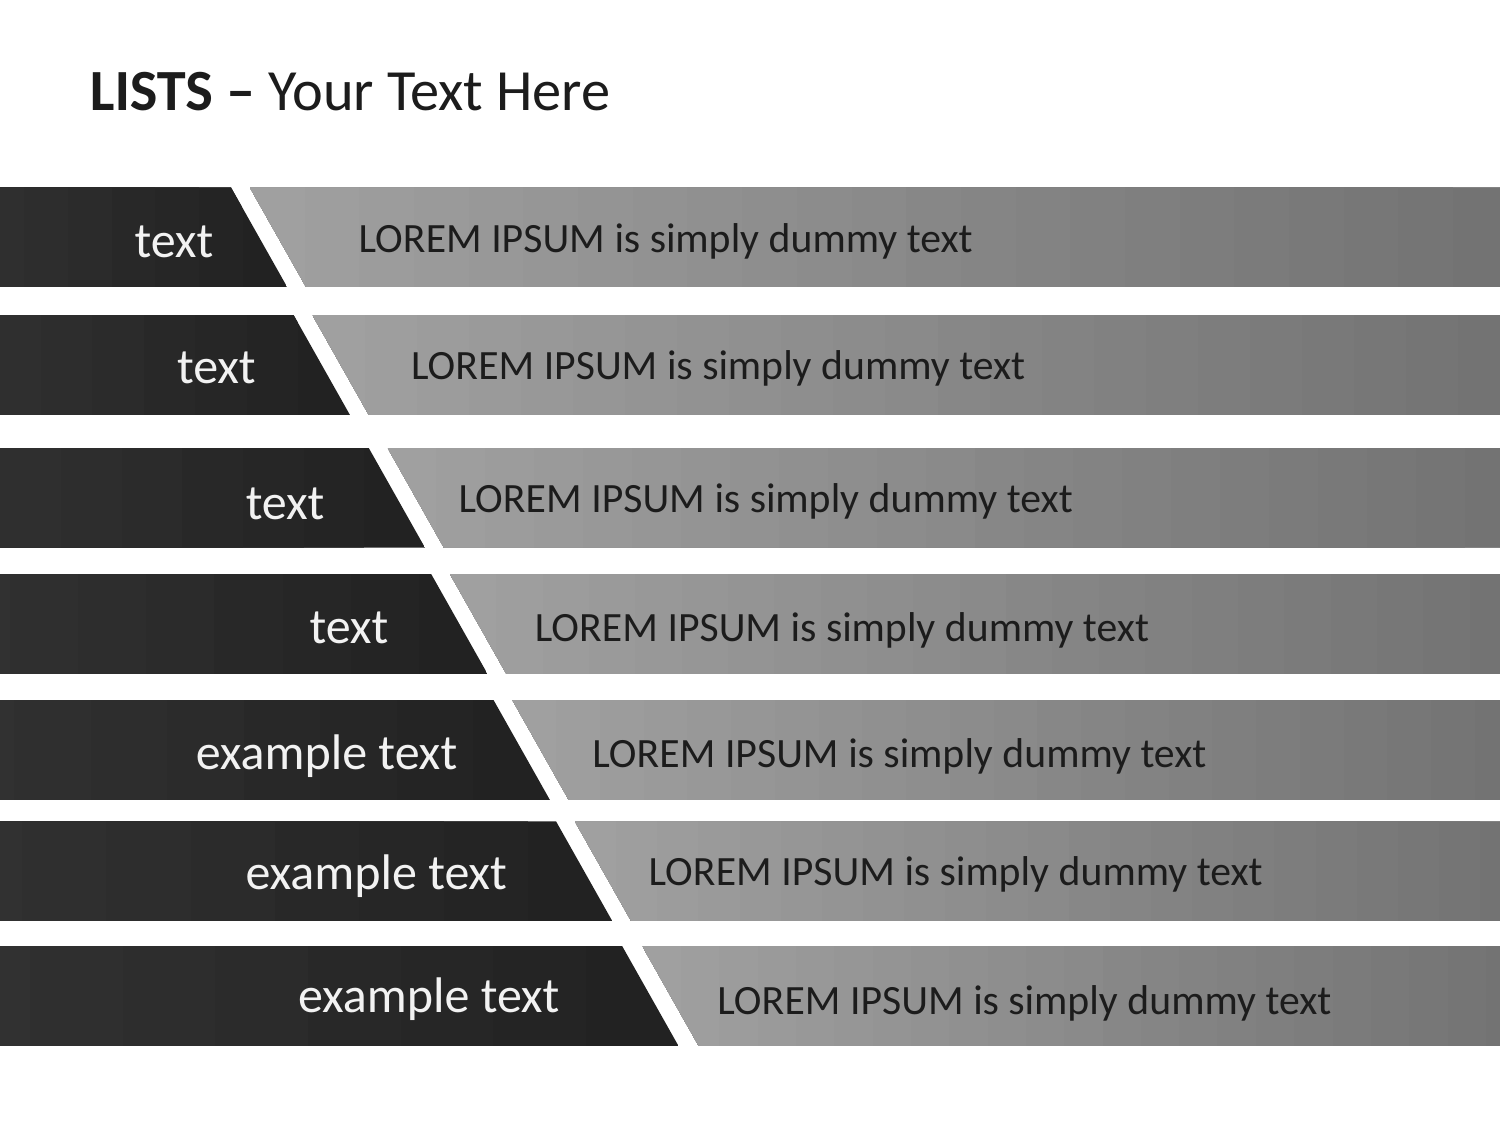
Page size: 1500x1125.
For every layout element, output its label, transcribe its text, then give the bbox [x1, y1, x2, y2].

text_box [0, 312, 352, 418]
text_box LOREM IPSUM is simply dummy text [396, 329, 1122, 395]
text_box [0, 944, 681, 1049]
text_box [310, 312, 1500, 418]
text_box [448, 571, 1500, 676]
text_box example text [230, 832, 523, 908]
text_box LOREM IPSUM is simply dummy text [633, 836, 1359, 902]
text_box text [294, 586, 404, 661]
text_box LOREM IPSUM is simply dummy text [343, 203, 1069, 269]
text_box example text [181, 712, 473, 788]
text_box LOREM IPSUM is simply dummy text [519, 592, 1245, 658]
text_box [573, 819, 1500, 924]
text_box example text [283, 954, 575, 1030]
text_box LOREM IPSUM is simply dummy text [577, 718, 1303, 784]
text_box LISTS – Your Text Here [74, 37, 750, 138]
text_box LOREM IPSUM is simply dummy text [443, 463, 1169, 529]
text_box [640, 944, 1500, 1049]
text_box text [231, 462, 340, 538]
text_box [0, 185, 290, 290]
text_box text [119, 199, 229, 275]
text_box [0, 697, 552, 803]
text_box [0, 819, 615, 924]
text_box text [162, 326, 271, 401]
text_box [385, 445, 1500, 550]
text_box LOREM IPSUM is simply dummy text [702, 965, 1428, 1030]
text_box [0, 445, 427, 550]
text_box [0, 571, 490, 676]
text_box [510, 697, 1500, 803]
text_box [248, 185, 1500, 290]
